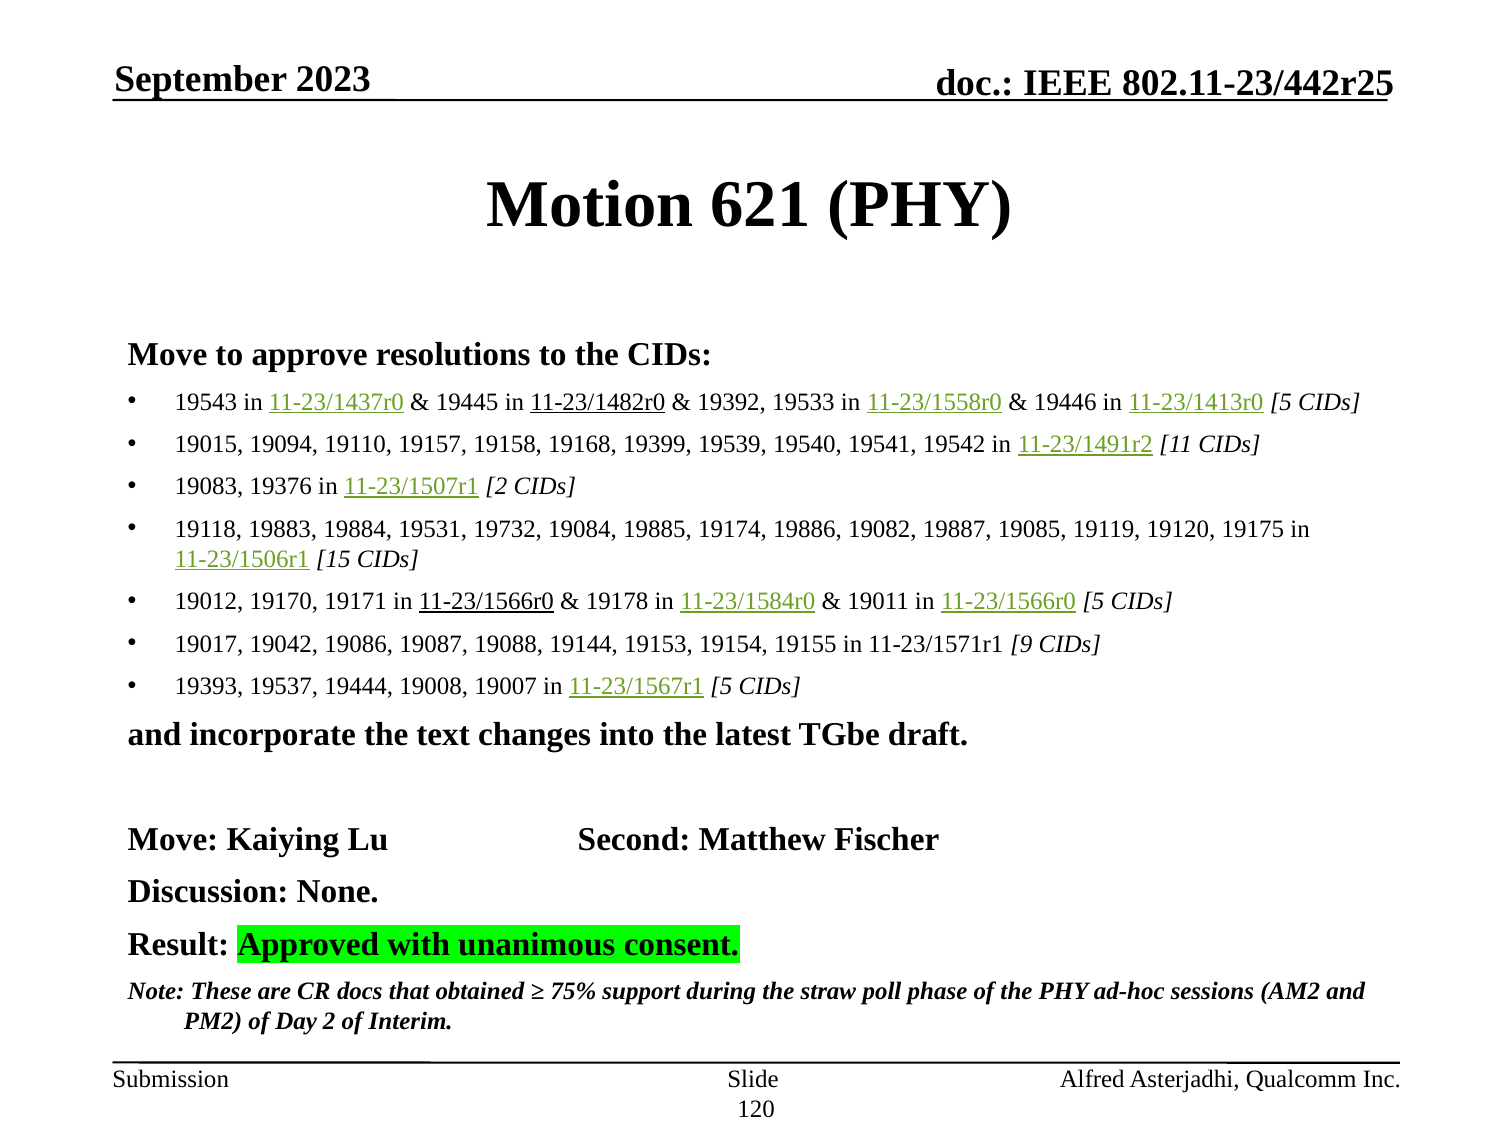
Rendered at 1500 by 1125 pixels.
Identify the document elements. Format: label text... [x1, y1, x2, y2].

slide_number Slide 120 [712, 1061, 800, 1123]
title Motion 621 (PHY) [112, 112, 1388, 288]
footer Alfred Asterjadhi, Qualcomm Inc. [878, 1061, 1402, 1093]
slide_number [114, 54, 423, 100]
list Move to approve resolutions to the CIDs: 19543 in 11-23/1437r0 & 19445 in 11-23/1482r0 & 19392, 19533 in 11-23/1558r0 & 19446 in 11-23/1413r0 [5 CIDs] 19015, 19094, 19110, 19157, 19158, 19168, 19399, 19539, 19540, 19541, 19542 in 11-23/1491r2 [11 CIDs] 19083, 19376 in 11-23/1507r1 [2 CIDs] 19118, 19883, 19884, 19531, 19732, 19084, 19885, 19174, 19886, 19082, 19887, 19085, 19119, 19120, 19175 in 11-23/1506r1 [15 CIDs] 19012, 19170, 19171 in 11-23/1566r0 & 19178 in 11-23/1584r0 & 19011 in 11-23/1566r0 [5 CIDs] 19017, 19042, 19086, 19087, 19088, 19144, 19153, 19154, 19155 in 11-23/1571r1 [9 CIDs] 19393, 19537, 19444, 19008, 19007 in 11-23/1567r1 [5 CIDs] and incorporate the text changes into the latest TGbe draft. Move: Kaiying Lu Second: Matthew Fischer Discussion: None. Result: Approved with unanimous consent. Note: These are CR docs that obtained ≥ 75% support during the straw poll phase of the PHY ad-hoc sessions (AM2 and PM2) of Day 2 of Interim. [112, 324, 1388, 1063]
